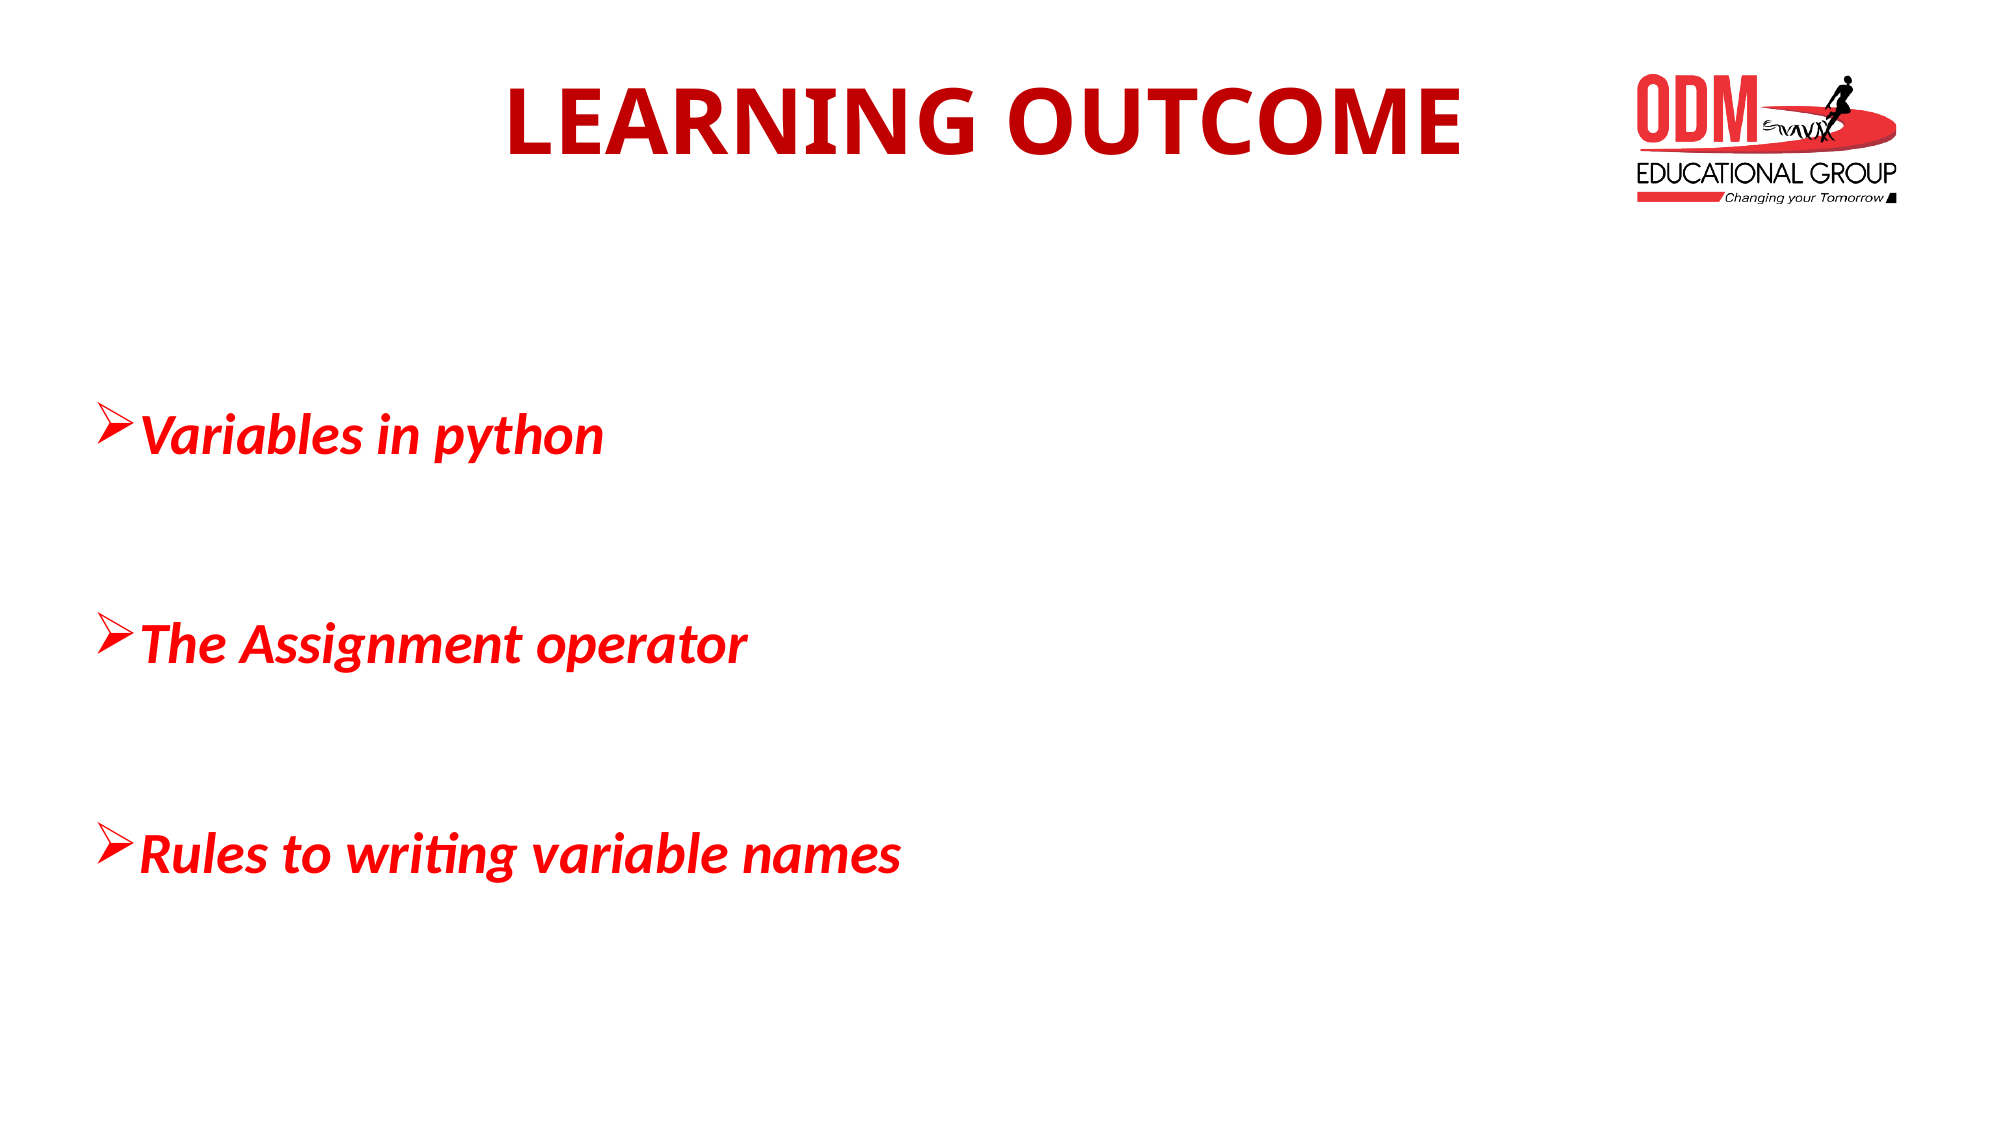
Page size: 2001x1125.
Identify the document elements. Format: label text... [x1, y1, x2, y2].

title LEARNING OUTCOME [121, 39, 1847, 211]
text_box [1637, 74, 1897, 204]
text_box Variables in python The Assignment operator Rules to writing variable names [78, 248, 1897, 998]
